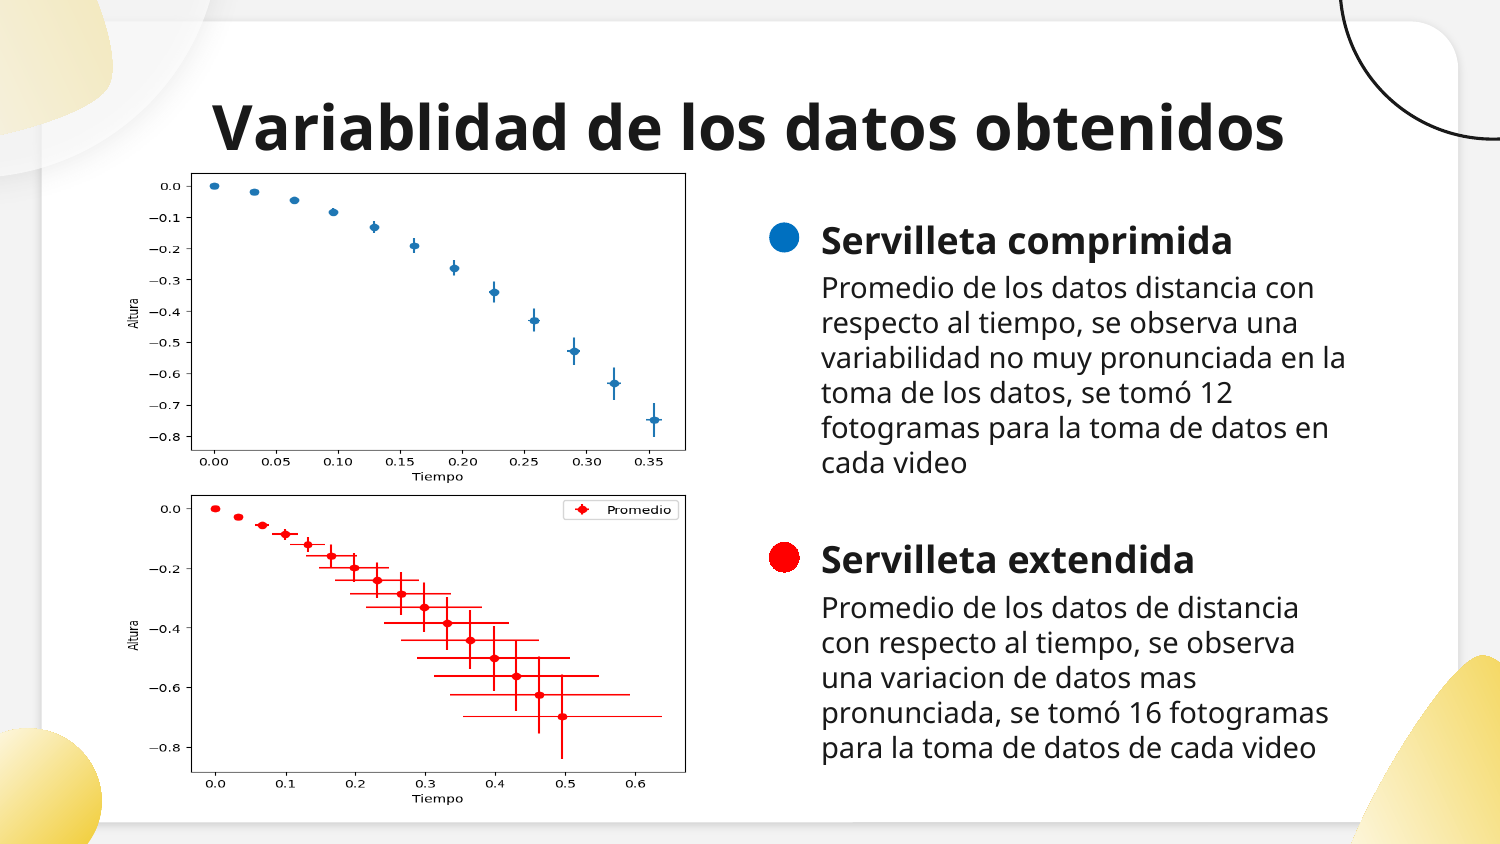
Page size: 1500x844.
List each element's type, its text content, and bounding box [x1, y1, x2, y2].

text_box [769, 542, 800, 573]
text_box [769, 222, 800, 253]
picture [117, 166, 695, 811]
text_box Servilleta comprimida [806, 217, 1302, 254]
text_box Promedio de los datos distancia con respecto al tiempo, se observa una variabilidad no muy pronunciada en la toma de los datos, se tomó 12 fotogramas para la toma de datos en cada video [806, 254, 1382, 379]
title Variablidad de los datos obtenidos [118, 72, 1382, 167]
text_box Servilleta extendida [805, 537, 1272, 574]
text_box Promedio de los datos de distancia con respecto al tiempo, se observa una variacion de datos mas pronunciada, se tomó 16 fotogramas para la toma de datos de cada video [805, 574, 1366, 634]
